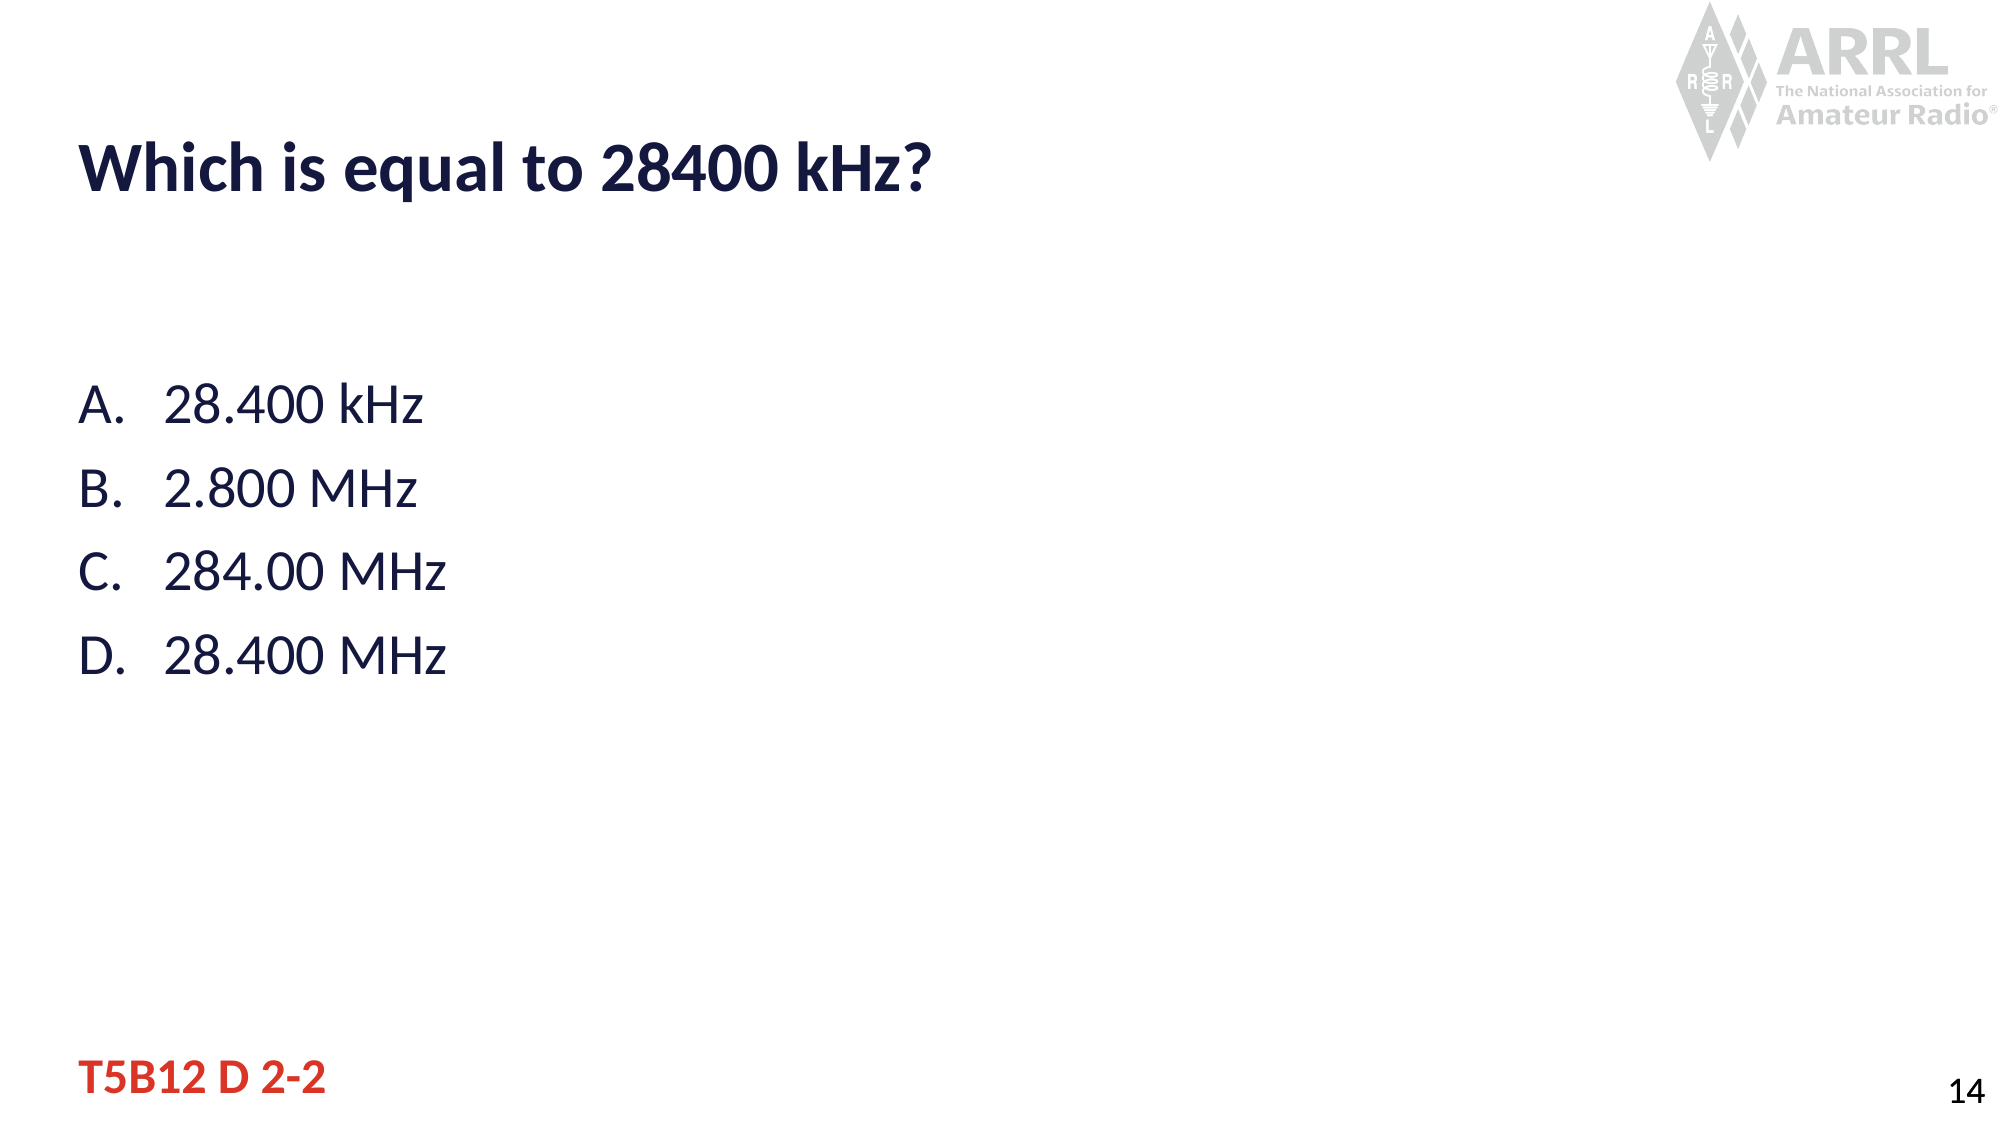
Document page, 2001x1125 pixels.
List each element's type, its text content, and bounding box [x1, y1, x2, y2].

title Which is equal to 28400 kHz? [63, 59, 1863, 278]
list 28.400 kHz 2.800 MHz 284.00 MHz 28.400 MHz [63, 365, 1863, 989]
picture [1674, 0, 2000, 164]
text_box T5B12 D 2-2 [63, 1036, 921, 1112]
